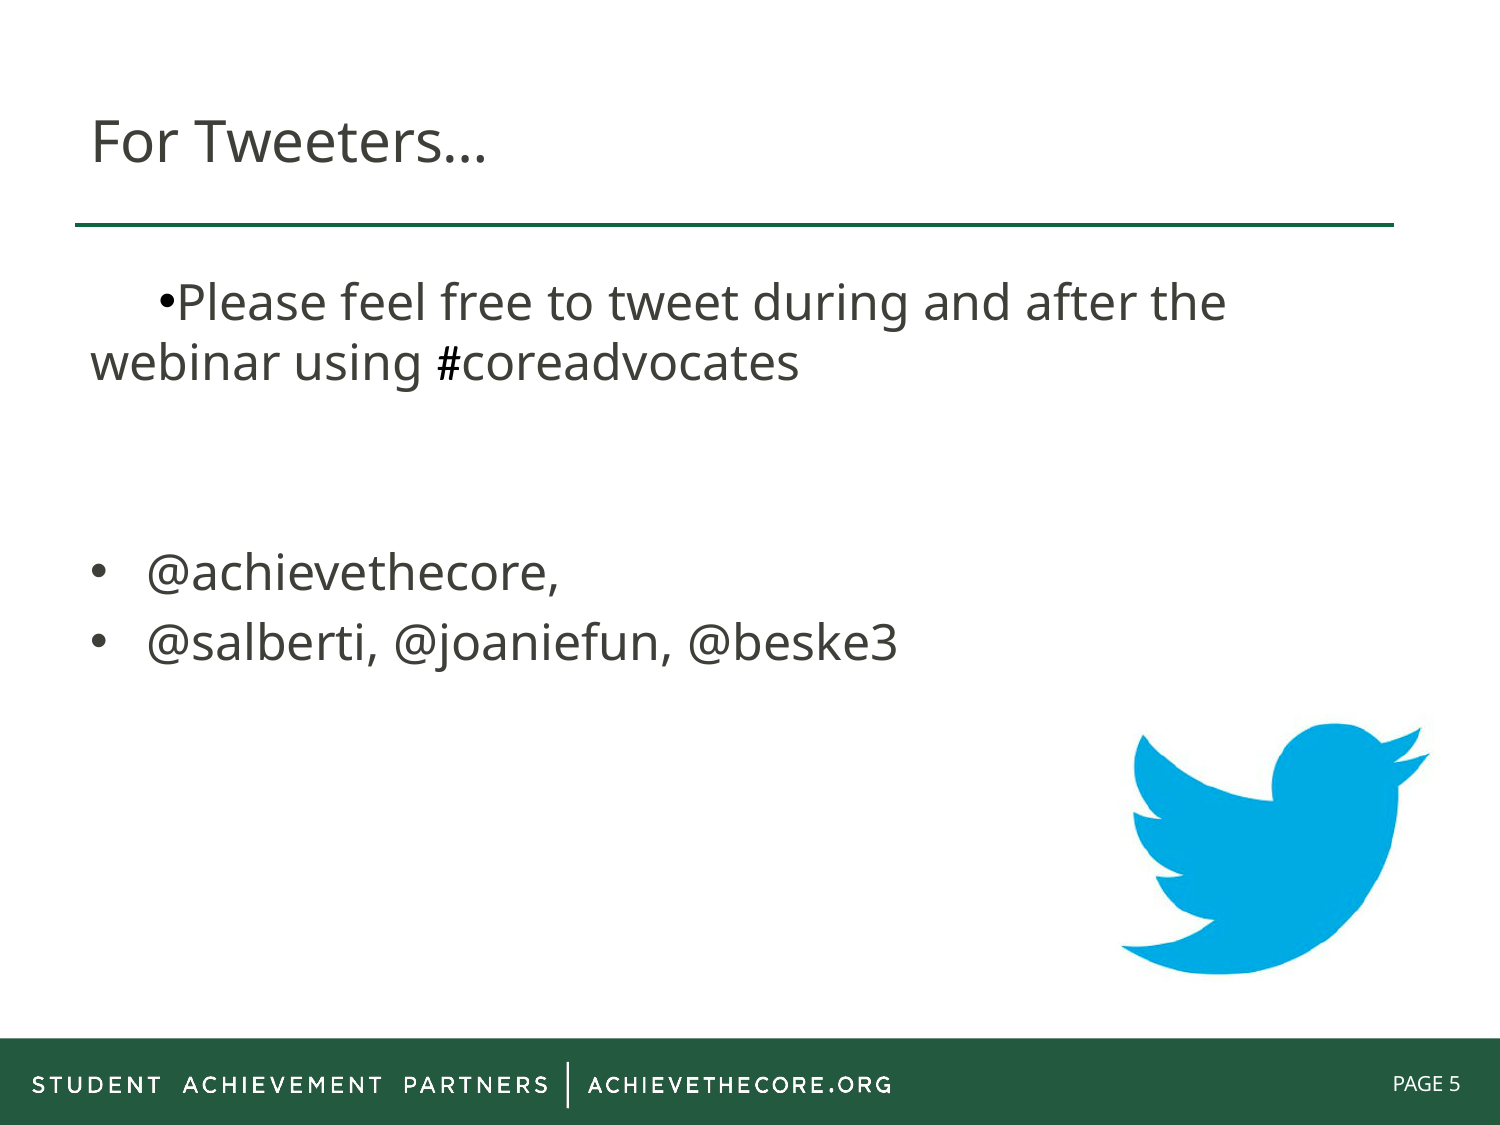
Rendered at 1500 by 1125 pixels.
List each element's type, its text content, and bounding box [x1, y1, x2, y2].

picture [1067, 693, 1500, 1005]
picture [12, 1055, 911, 1112]
title For Tweeters… [75, 45, 1425, 233]
list Please feel free to tweet during and after the webinar using #coreadvocates @achievethecore, @salberti, @joaniefun, @beske3 [75, 262, 1425, 1005]
